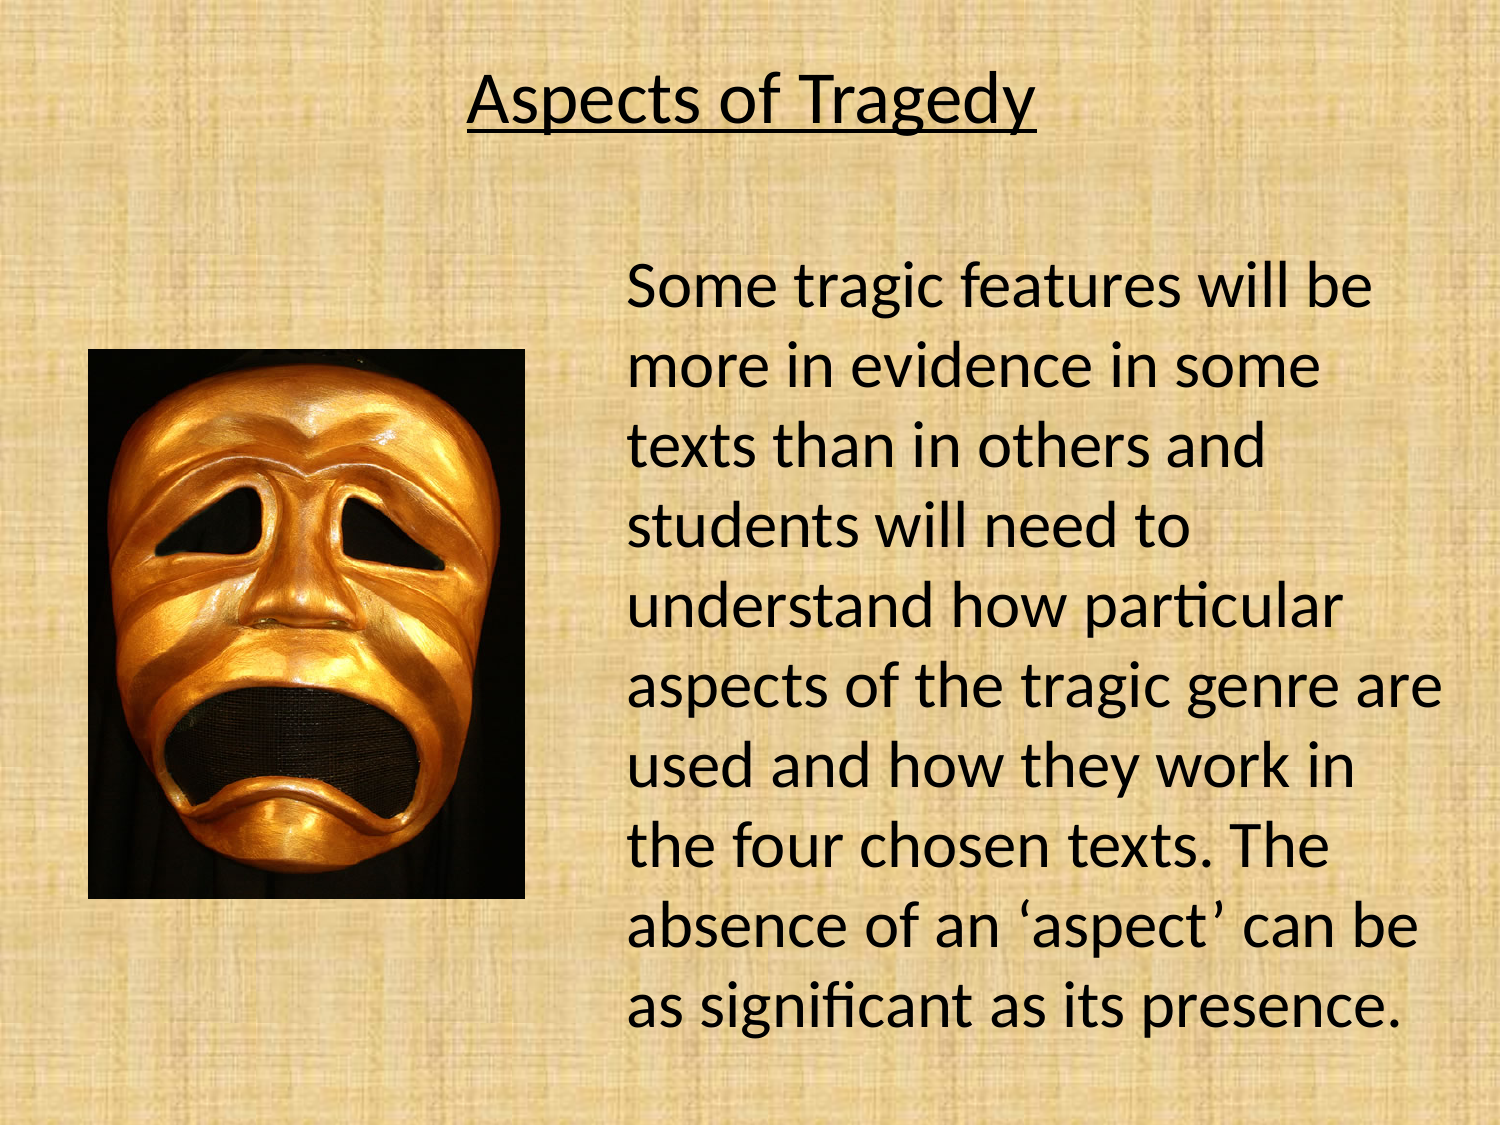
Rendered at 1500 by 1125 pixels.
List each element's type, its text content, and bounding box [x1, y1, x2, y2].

picture [0, 0, 1500, 1125]
text_box Some tragic features will be more in evidence in some texts than in others and students will need to understand how particular aspects of the tragic genre are used and how they work in the four chosen texts. The absence of an ‘aspect’ can be as significant as its presence. [611, 233, 1468, 1048]
title Aspects of Tragedy [76, 0, 1427, 188]
